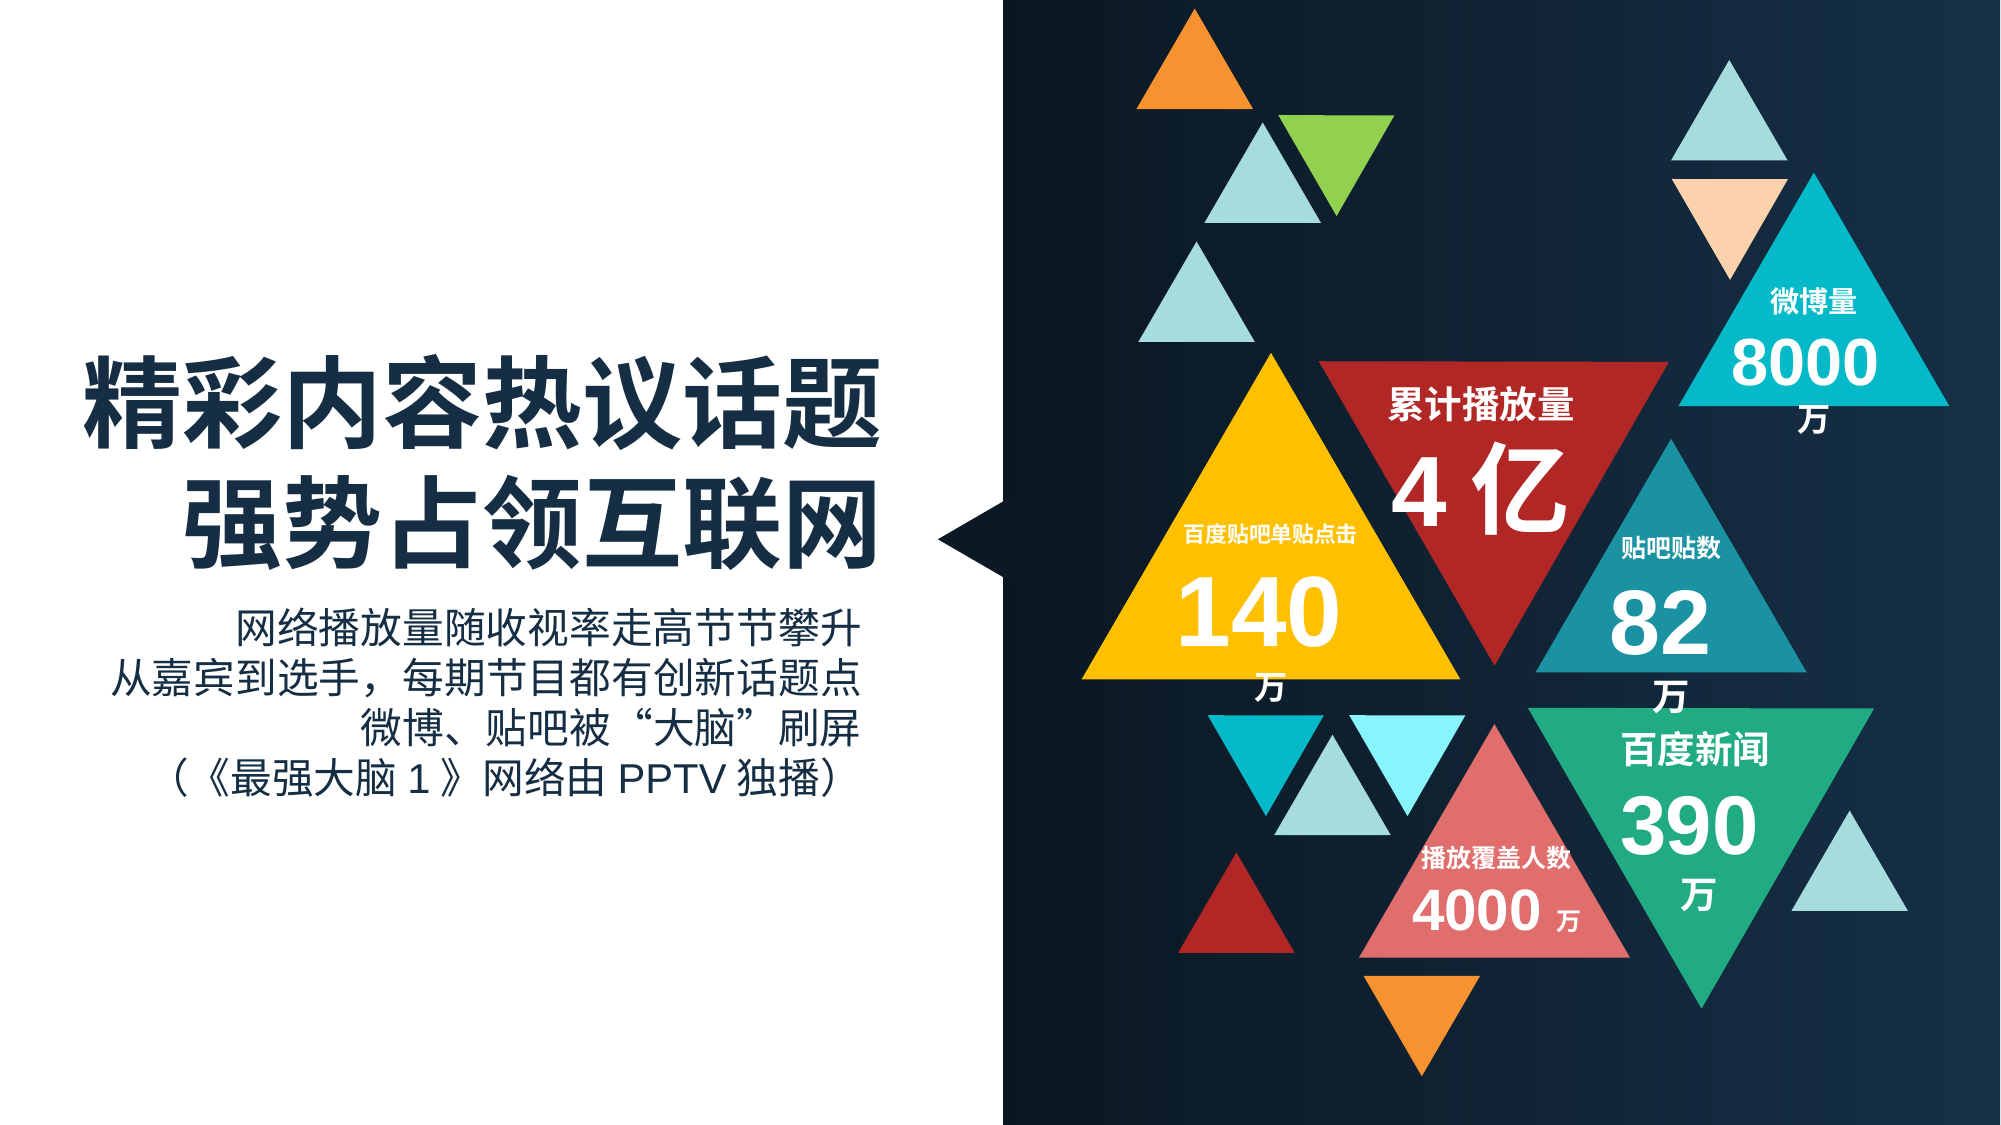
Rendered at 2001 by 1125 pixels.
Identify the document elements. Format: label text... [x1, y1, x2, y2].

text_box [1276, 114, 1397, 219]
text_box [1669, 57, 1790, 162]
text_box [1176, 350, 1327, 513]
text_box [1526, 706, 1592, 822]
text_box [1752, 170, 1876, 276]
text_box [1176, 850, 1297, 954]
text_box [1635, 436, 1723, 525]
text_box [1361, 974, 1482, 1079]
text_box 微博量 8000万 [1703, 276, 1924, 446]
text_box 播放覆盖人数 4000万 [1390, 835, 1603, 950]
text_box [1202, 120, 1323, 224]
text_box [1079, 555, 1152, 681]
text_box [935, 488, 1024, 591]
text_box [1807, 808, 1910, 913]
text_box [1357, 902, 1632, 959]
text_box 累计播放量 4亿 [1327, 373, 1635, 554]
text_box [1533, 598, 1577, 674]
text_box [1669, 177, 1790, 276]
text_box [1134, 6, 1255, 111]
text_box [1765, 598, 1809, 674]
text_box [1347, 714, 1468, 819]
text_box 精彩内容热议话题 强势占领互联网 [67, 333, 898, 589]
text_box [1316, 360, 1671, 424]
text_box [1676, 361, 1703, 408]
text_box 百度贴吧单贴点击 140万 [1152, 513, 1390, 715]
text_box [1136, 239, 1257, 344]
text_box [1390, 555, 1463, 681]
text_box 网络播放量随收视率走高节节攀升 从嘉宾到选手，每期节目都有创新话题点 微博、贴吧被“大脑”刷屏 （《最强大脑1》网络由PPTV独播） [95, 594, 877, 810]
text_box [1272, 732, 1392, 837]
text_box [1428, 554, 1560, 668]
text_box [1765, 707, 1876, 828]
text_box [1428, 721, 1561, 835]
text_box [1206, 715, 1326, 819]
text_box [1924, 360, 1952, 408]
text_box 贴吧贴数 82万 [1577, 525, 1765, 726]
text_box [1651, 924, 1752, 1011]
text_box 百度新闻390万 [1592, 719, 1807, 924]
